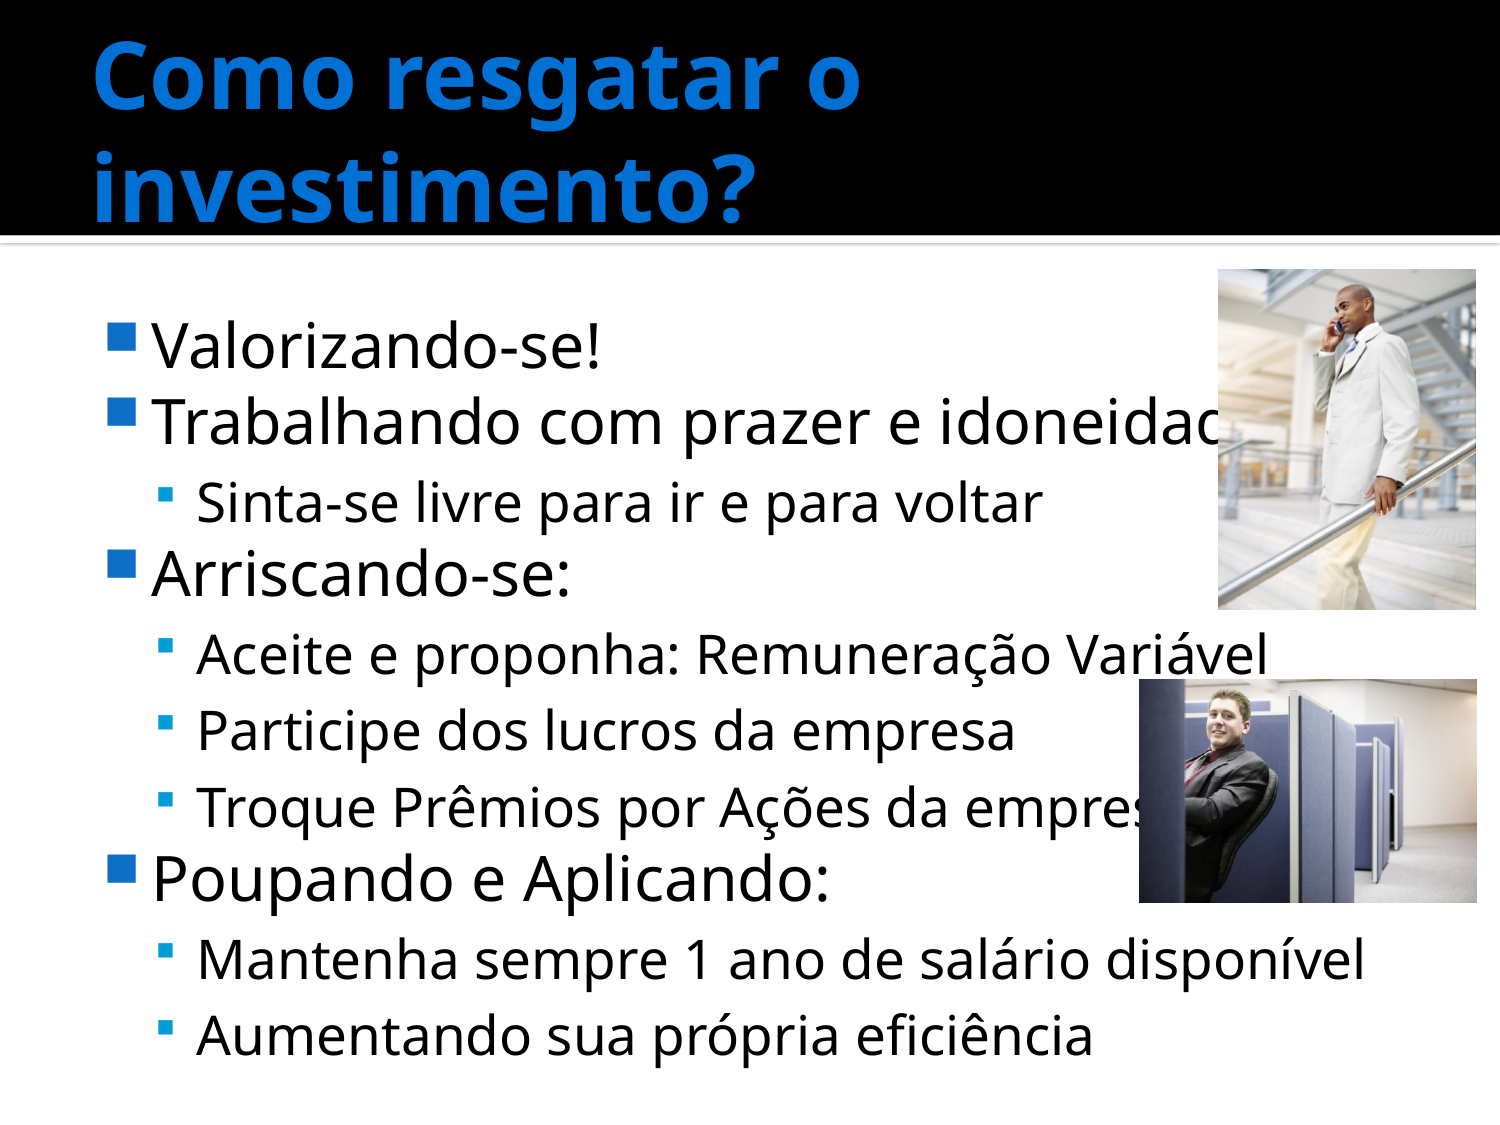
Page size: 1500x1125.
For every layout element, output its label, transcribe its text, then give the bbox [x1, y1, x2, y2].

list Valorizando-se! Trabalhando com prazer e idoneidade: Sinta-se livre para ir e para voltar Arriscando-se: Aceite e proponha: Remuneração Variável Participe dos lucros da empresa Troque Prêmios por Ações da empresa Poupando e Aplicando: Mantenha sempre 1 ano de salário disponível Aumentando sua própria eficiência [75, 291, 1425, 1090]
picture [1139, 679, 1477, 903]
picture [1218, 269, 1476, 610]
title Como resgatar o investimento? [75, 25, 1425, 231]
